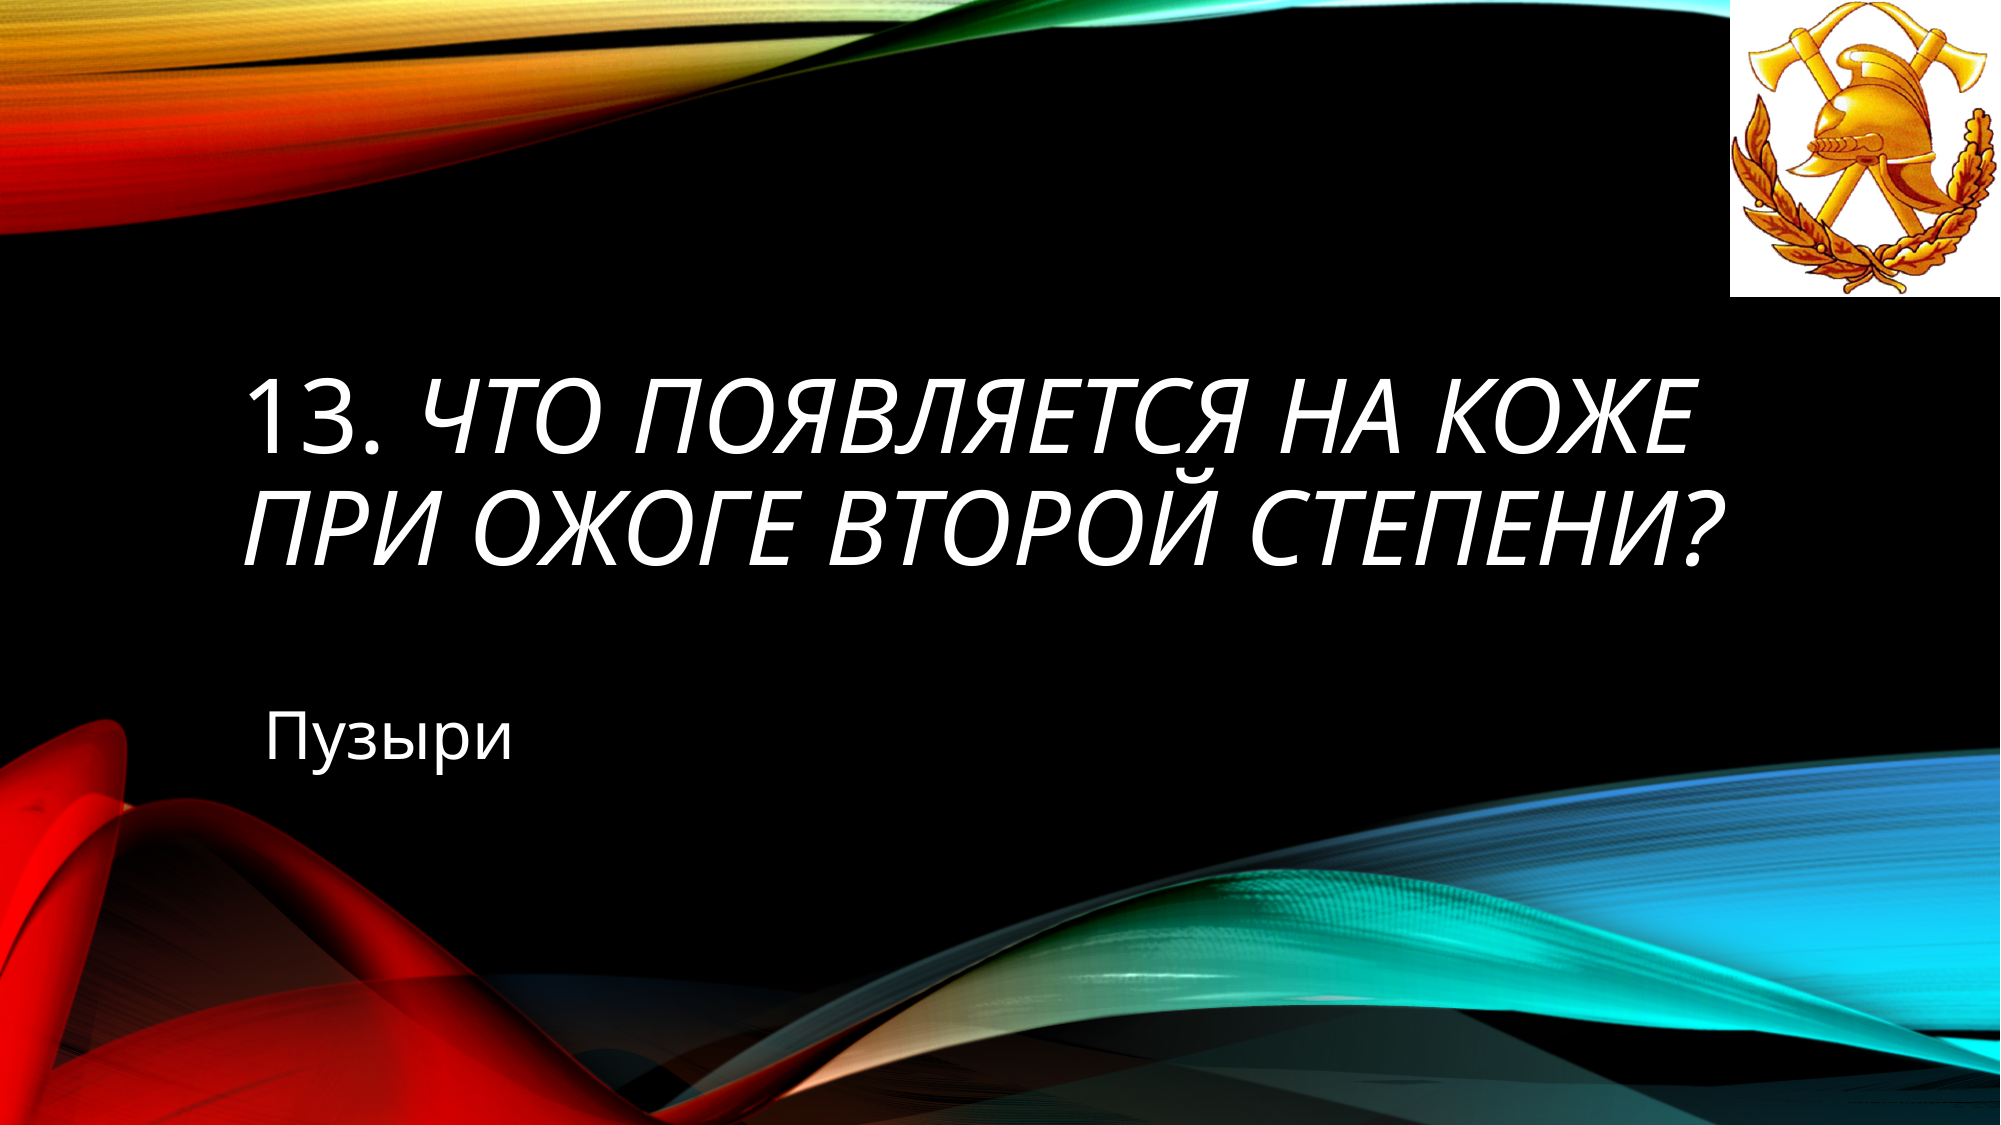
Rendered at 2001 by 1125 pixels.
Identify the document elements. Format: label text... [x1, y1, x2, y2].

picture [0, 0, 2000, 297]
title 13. Что появляется на коже при ожоге второй степени? [225, 295, 1775, 596]
picture [0, 717, 2000, 1125]
subtitle Пузыри [248, 593, 1750, 863]
